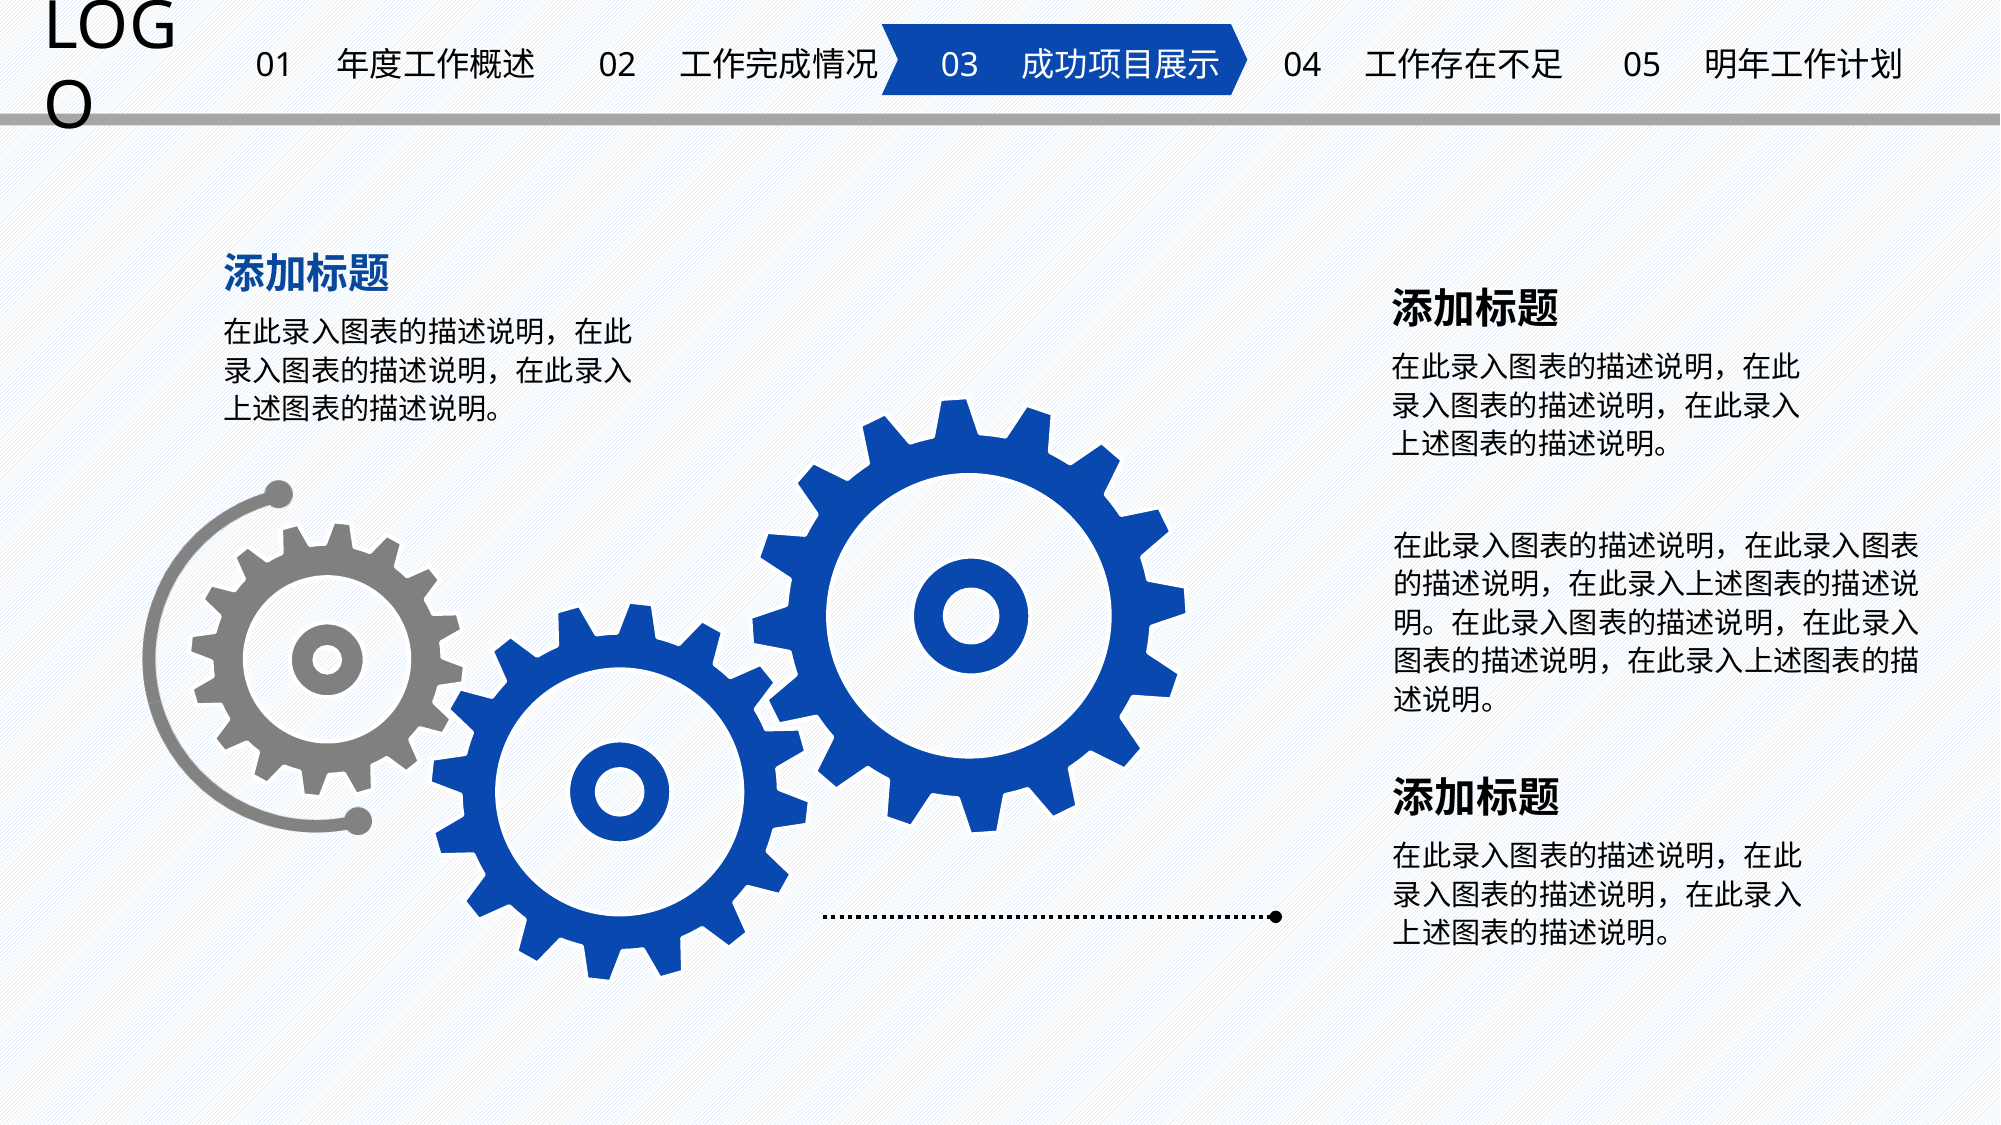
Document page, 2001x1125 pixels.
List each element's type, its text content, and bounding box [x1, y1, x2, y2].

text_box 添加标题 [208, 239, 406, 302]
text_box [881, 24, 1248, 96]
text_box 在此录入图表的描述说明，在此录入图表的描述说明，在此录入上述图表的描述说明。 [208, 302, 651, 433]
text_box [429, 601, 810, 983]
text_box [209, 113, 2000, 126]
picture [125, 479, 373, 836]
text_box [1376, 274, 1820, 576]
text_box [0, 113, 43, 126]
text_box LOGO [43, 0, 209, 142]
text_box 02 工作完成情况 [598, 42, 897, 83]
text_box 01 年度工作概述 [255, 42, 554, 83]
text_box 03 成功项目展示 [940, 42, 1239, 83]
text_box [1377, 762, 1821, 957]
text_box 04 工作存在不足 [1283, 42, 1582, 83]
text_box [378, 534, 466, 773]
text_box 05 明年工作计划 [1623, 42, 1922, 83]
text_box [750, 397, 1188, 835]
text_box [911, 556, 1031, 676]
text_box 在此录入图表的描述说明，在此录入图表的描述说明，在此录入上述图表的描述说明。在此录入图表的描述说明，在此录入图表的描述说明，在此录入上述图表的描述说明。 [1378, 516, 1960, 759]
text_box [567, 740, 672, 844]
